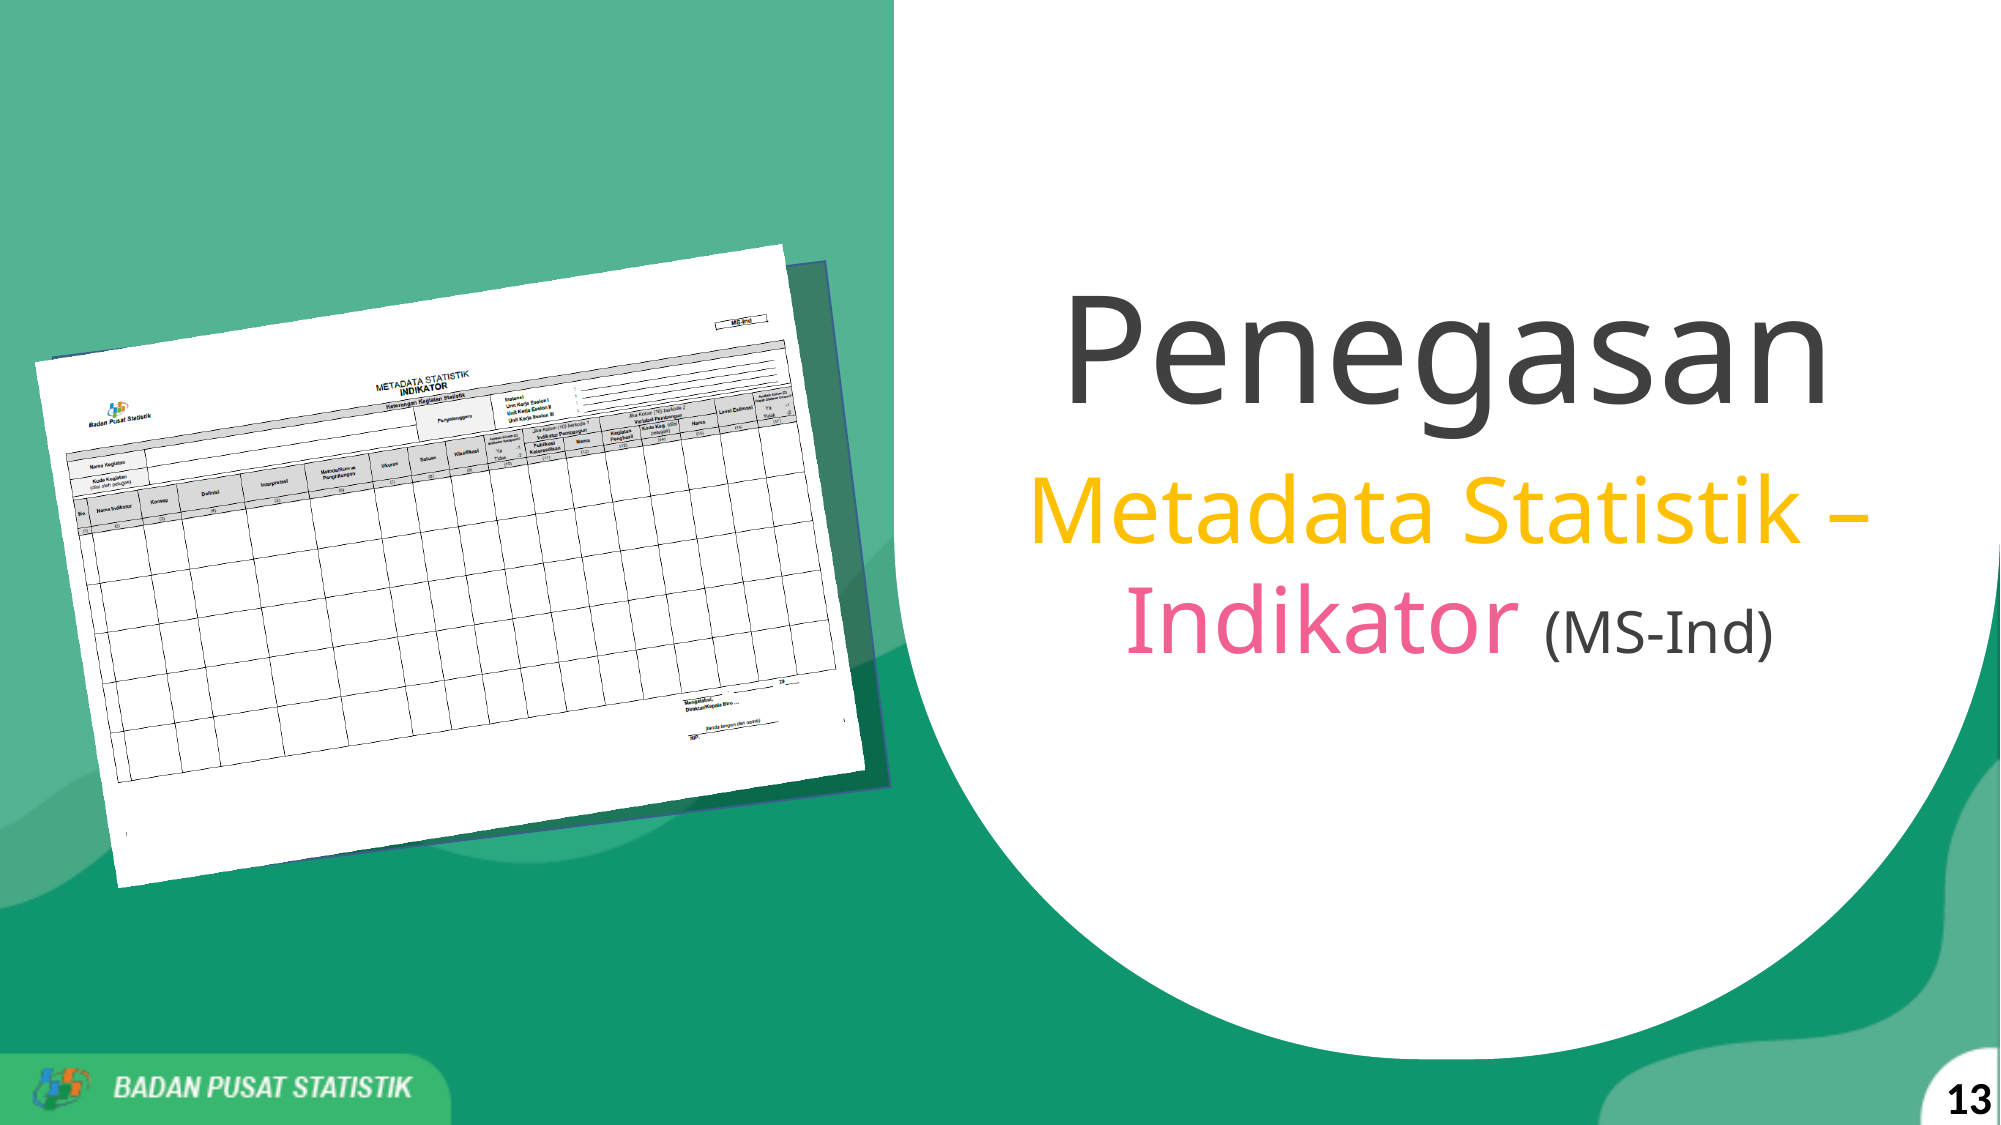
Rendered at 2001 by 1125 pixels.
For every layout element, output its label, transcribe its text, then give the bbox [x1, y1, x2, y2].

text_box [893, 0, 2000, 1061]
text_box Penegasan [965, 246, 1929, 442]
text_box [71, 299, 861, 838]
text_box Metadata Statistik – Indikator (MS-Ind) [923, 444, 1977, 680]
picture [0, 0, 2000, 1125]
slide_number 13 [1919, 1063, 2000, 1125]
